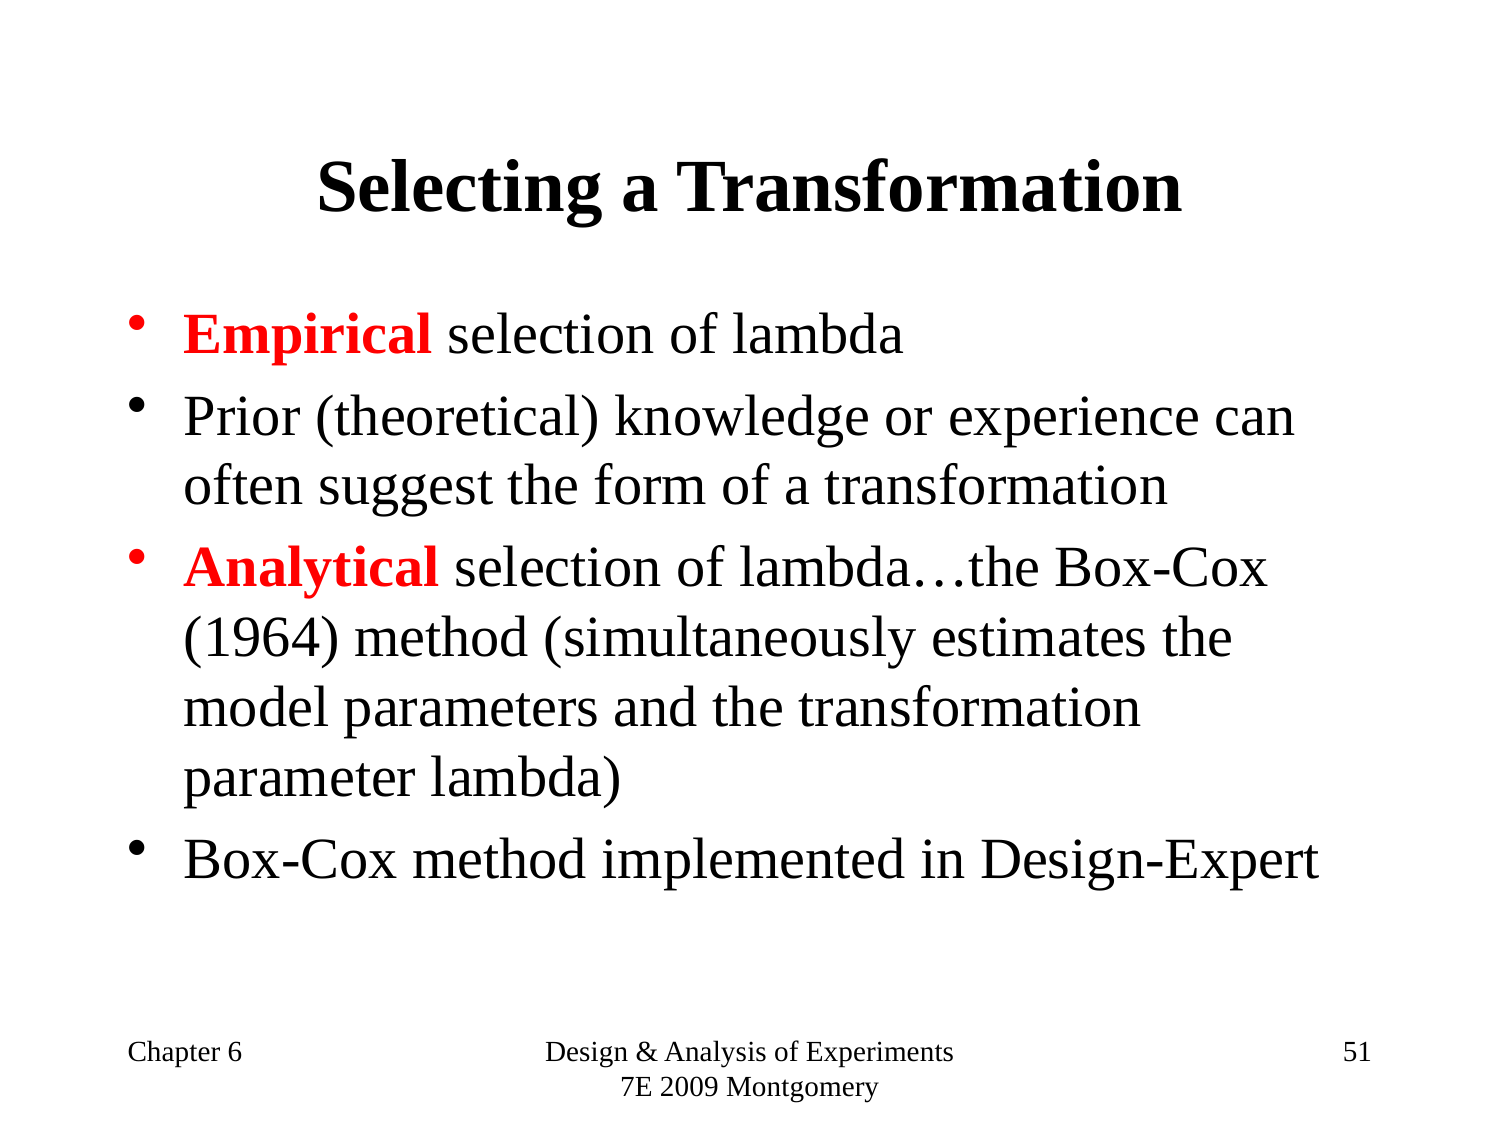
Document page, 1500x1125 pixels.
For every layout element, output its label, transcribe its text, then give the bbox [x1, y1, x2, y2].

list Empirical selection of lambda Prior (theoretical) knowledge or experience can often suggest the form of a transformation Analytical selection of lambda…the Box-Cox (1964) method (simultaneously estimates the model parameters and the transformation parameter lambda) Box-Cox method implemented in Design-Expert [112, 287, 1388, 963]
slide_number Chapter 6 [112, 1024, 426, 1101]
title Selecting a Transformation [112, 87, 1388, 276]
footer Design & Analysis of Experiments 7E 2009 Montgomery [512, 1024, 988, 1101]
slide_number 51 [1074, 1024, 1388, 1101]
